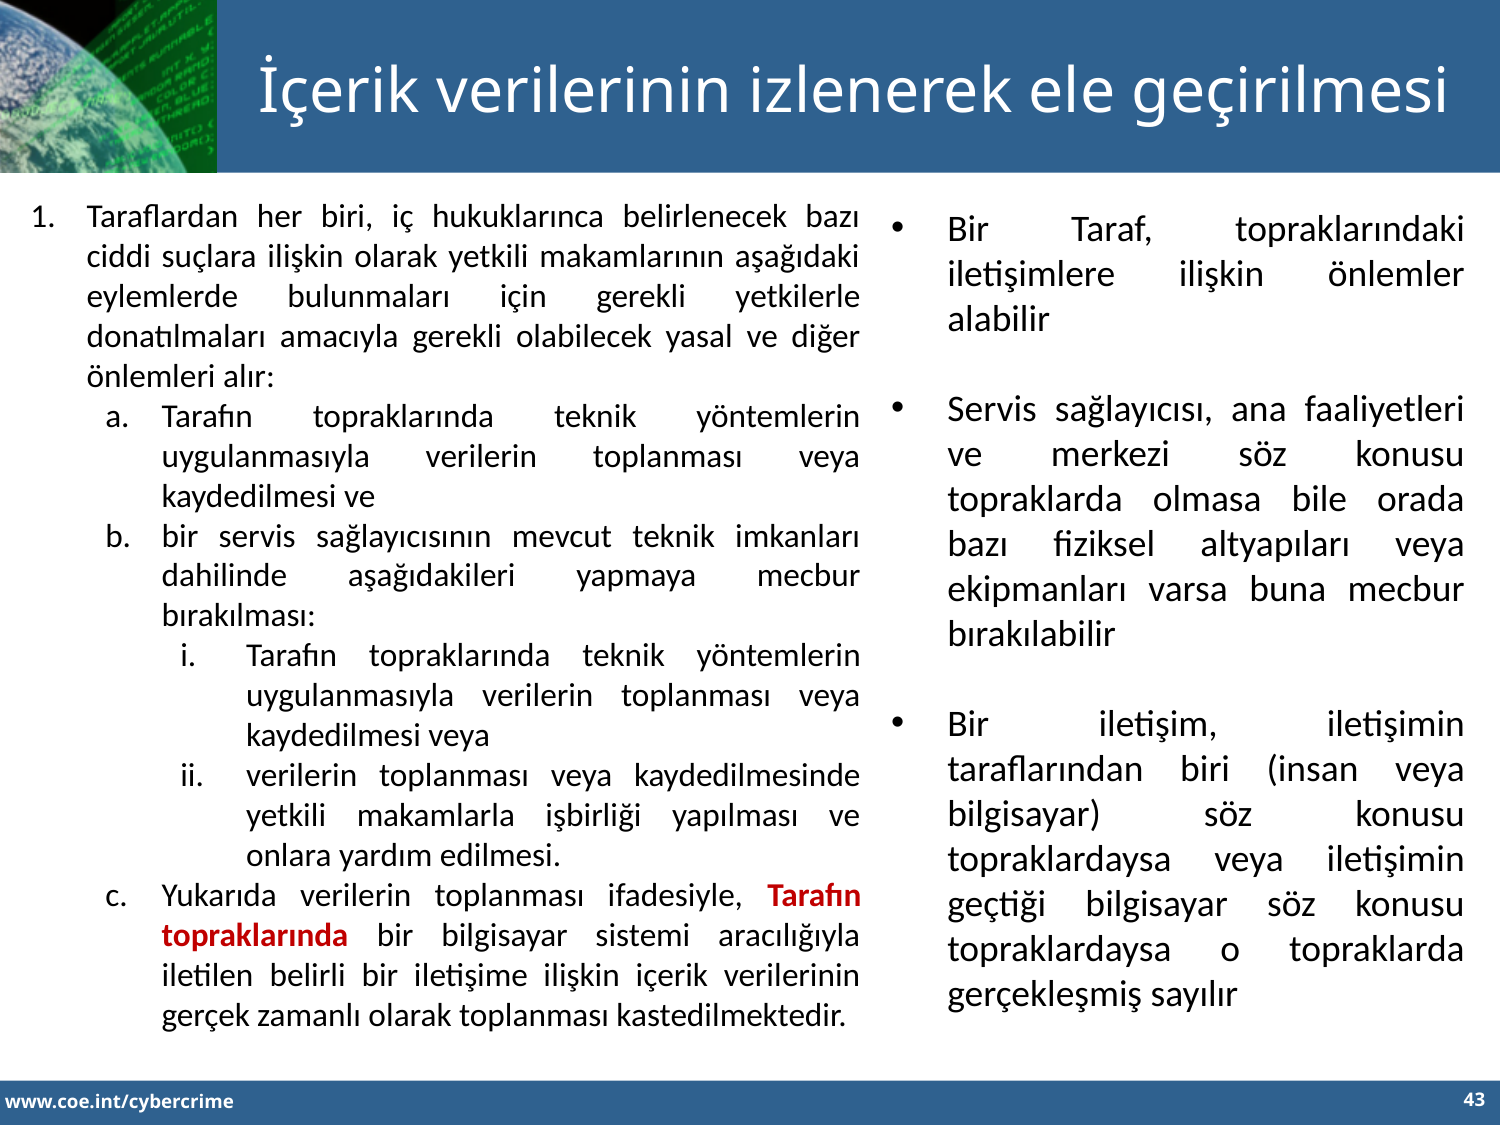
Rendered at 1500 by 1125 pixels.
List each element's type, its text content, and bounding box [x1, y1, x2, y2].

picture [0, 0, 217, 173]
text_box İçerik verilerinin izlenerek ele geçirilmesi [230, 42, 1483, 133]
text_box Taraflardan her biri, iç hukuklarınca belirlenecek bazı ciddi suçlara ilişkin olarak yetkili makamlarının aşağıdaki eylemlerde bulunmaları için gerekli yetkilerle donatılmaları amacıyla gerekli olabilecek yasal ve diğer önlemleri alır: Tarafın topraklarında teknik yöntemlerin uygulanmasıyla verilerin toplanması veya kaydedilmesi ve bir servis sağlayıcısının mevcut teknik imkanları dahilinde aşağıdakileri yapmaya mecbur bırakılması: Tarafın topraklarında teknik yöntemlerin uygulanmasıyla verilerin toplanması veya kaydedilmesi veya verilerin toplanması veya kaydedilmesinde yetkili makamlarla işbirliği yapılması ve onlara yardım edilmesi. Yukarıda verilerin toplanması ifadesiyle, Tarafın topraklarında bir bilgisayar sistemi aracılığıyla iletilen belirli bir iletişime ilişkin içerik verilerinin gerçek zamanlı olarak toplanması kastedilmektedir. [15, 186, 877, 1041]
text_box Bir Taraf, topraklarındaki iletişimlere ilişkin önlemler alabilir Servis sağlayıcısı, ana faaliyetleri ve merkezi söz konusu topraklarda olmasa bile orada bazı fiziksel altyapıları veya ekipmanları varsa buna mecbur bırakılabilir Bir iletişim, iletişimin taraflarından biri (insan veya bilgisayar) söz konusu topraklardaysa veya iletişimin geçtiği bilgisayar söz konusu topraklardaysa o topraklarda gerçekleşmiş sayılır [876, 196, 1480, 1021]
